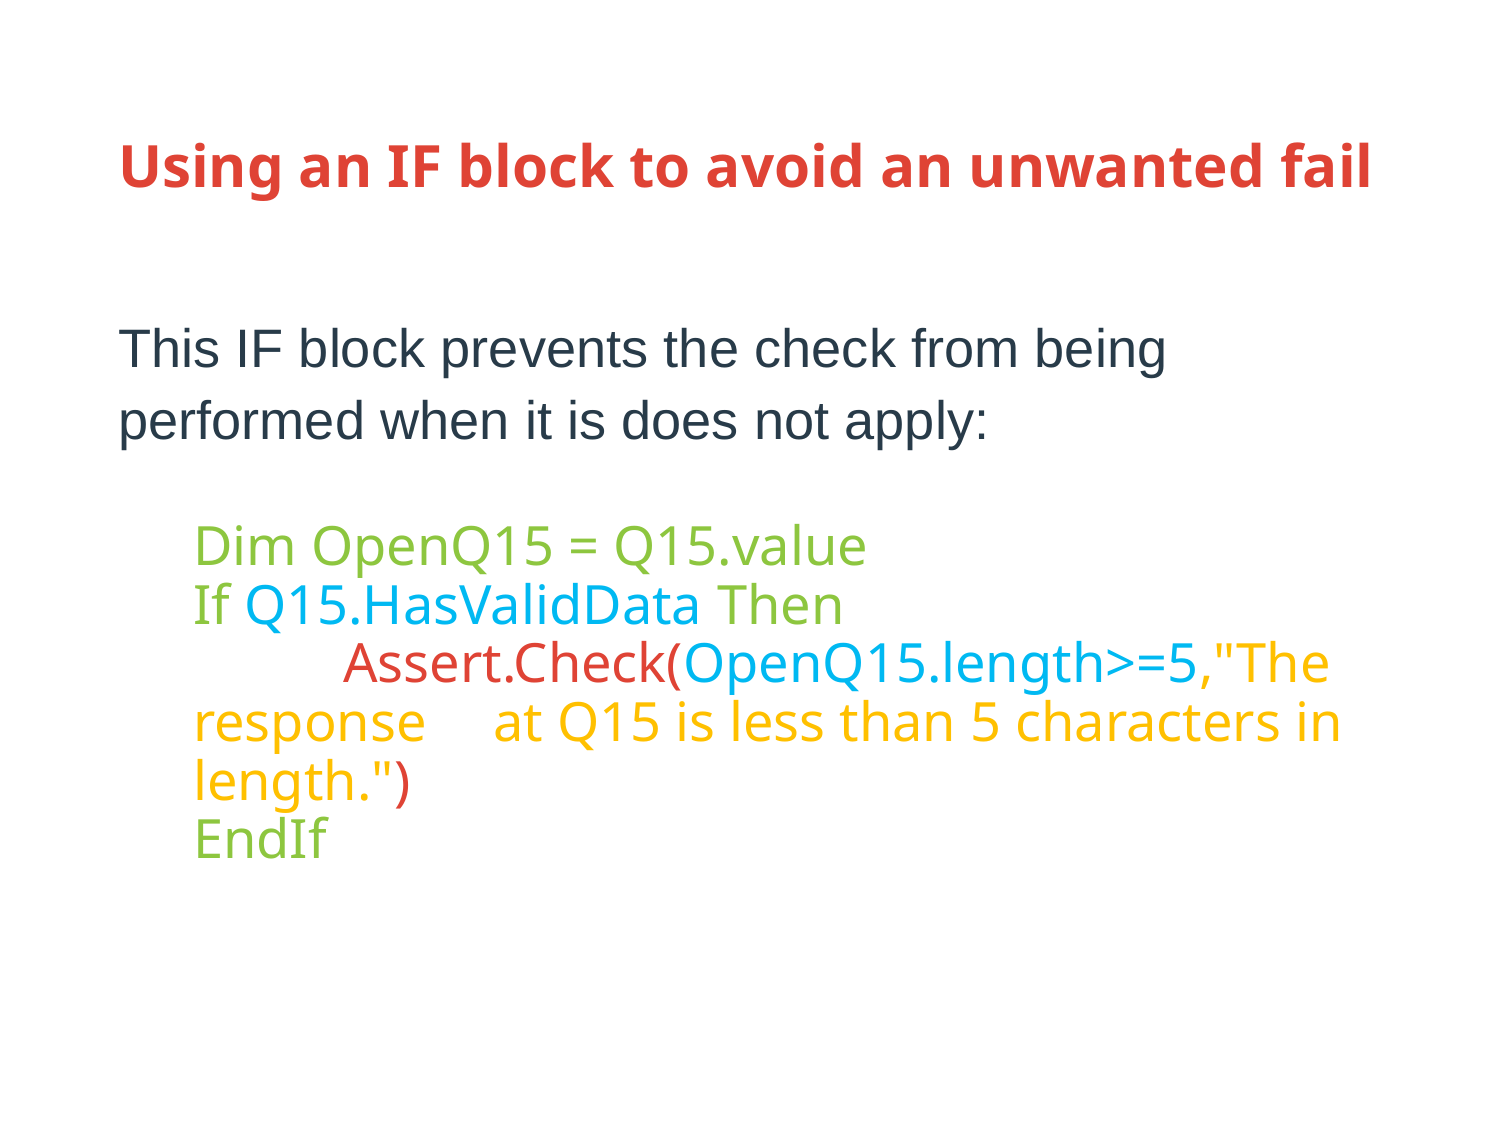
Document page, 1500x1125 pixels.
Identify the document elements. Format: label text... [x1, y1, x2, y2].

title Using an IF block to avoid an unwanted fail [103, 59, 1397, 278]
list This IF block prevents the check from being performed when it is does not apply: Dim OpenQ15 = Q15.value If Q15.HasValidData Then Assert.Check(OpenQ15.length>=5,"The response at Q15 is less than 5 characters in length.") EndIf [103, 299, 1397, 1014]
